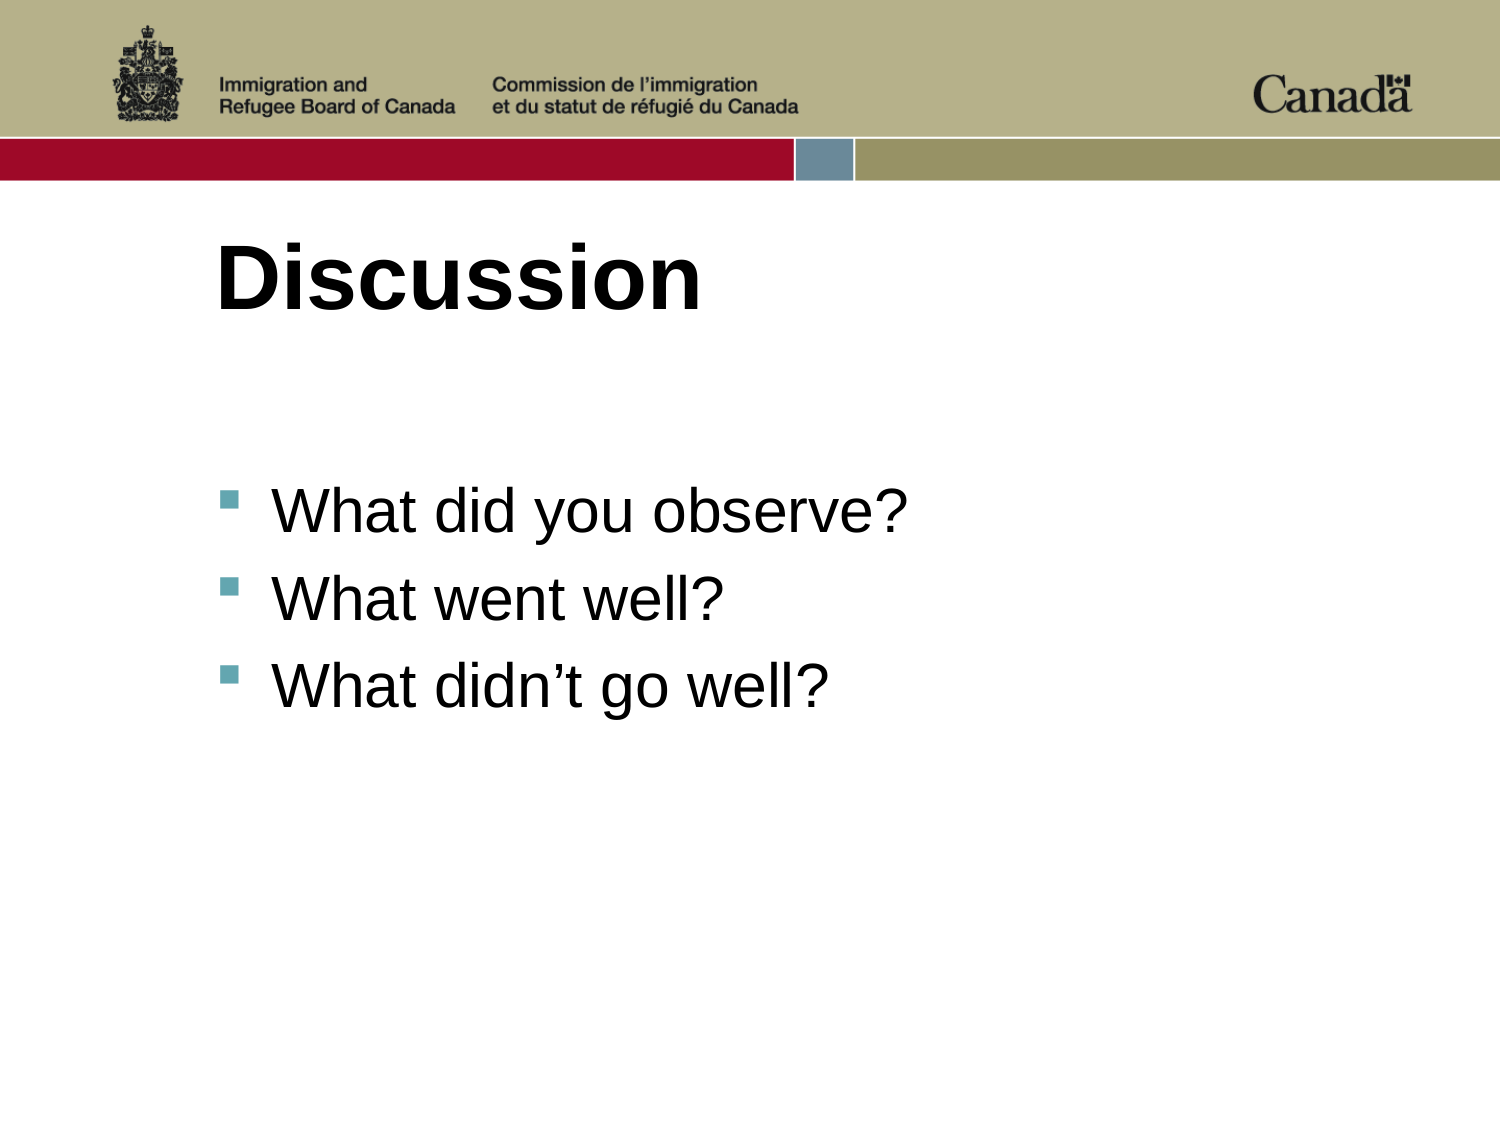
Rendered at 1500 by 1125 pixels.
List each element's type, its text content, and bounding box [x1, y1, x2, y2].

list What did you observe? What went well? What didn’t go well? [200, 462, 1413, 1000]
picture [0, 0, 1500, 1125]
title Discussion [200, 237, 1413, 425]
